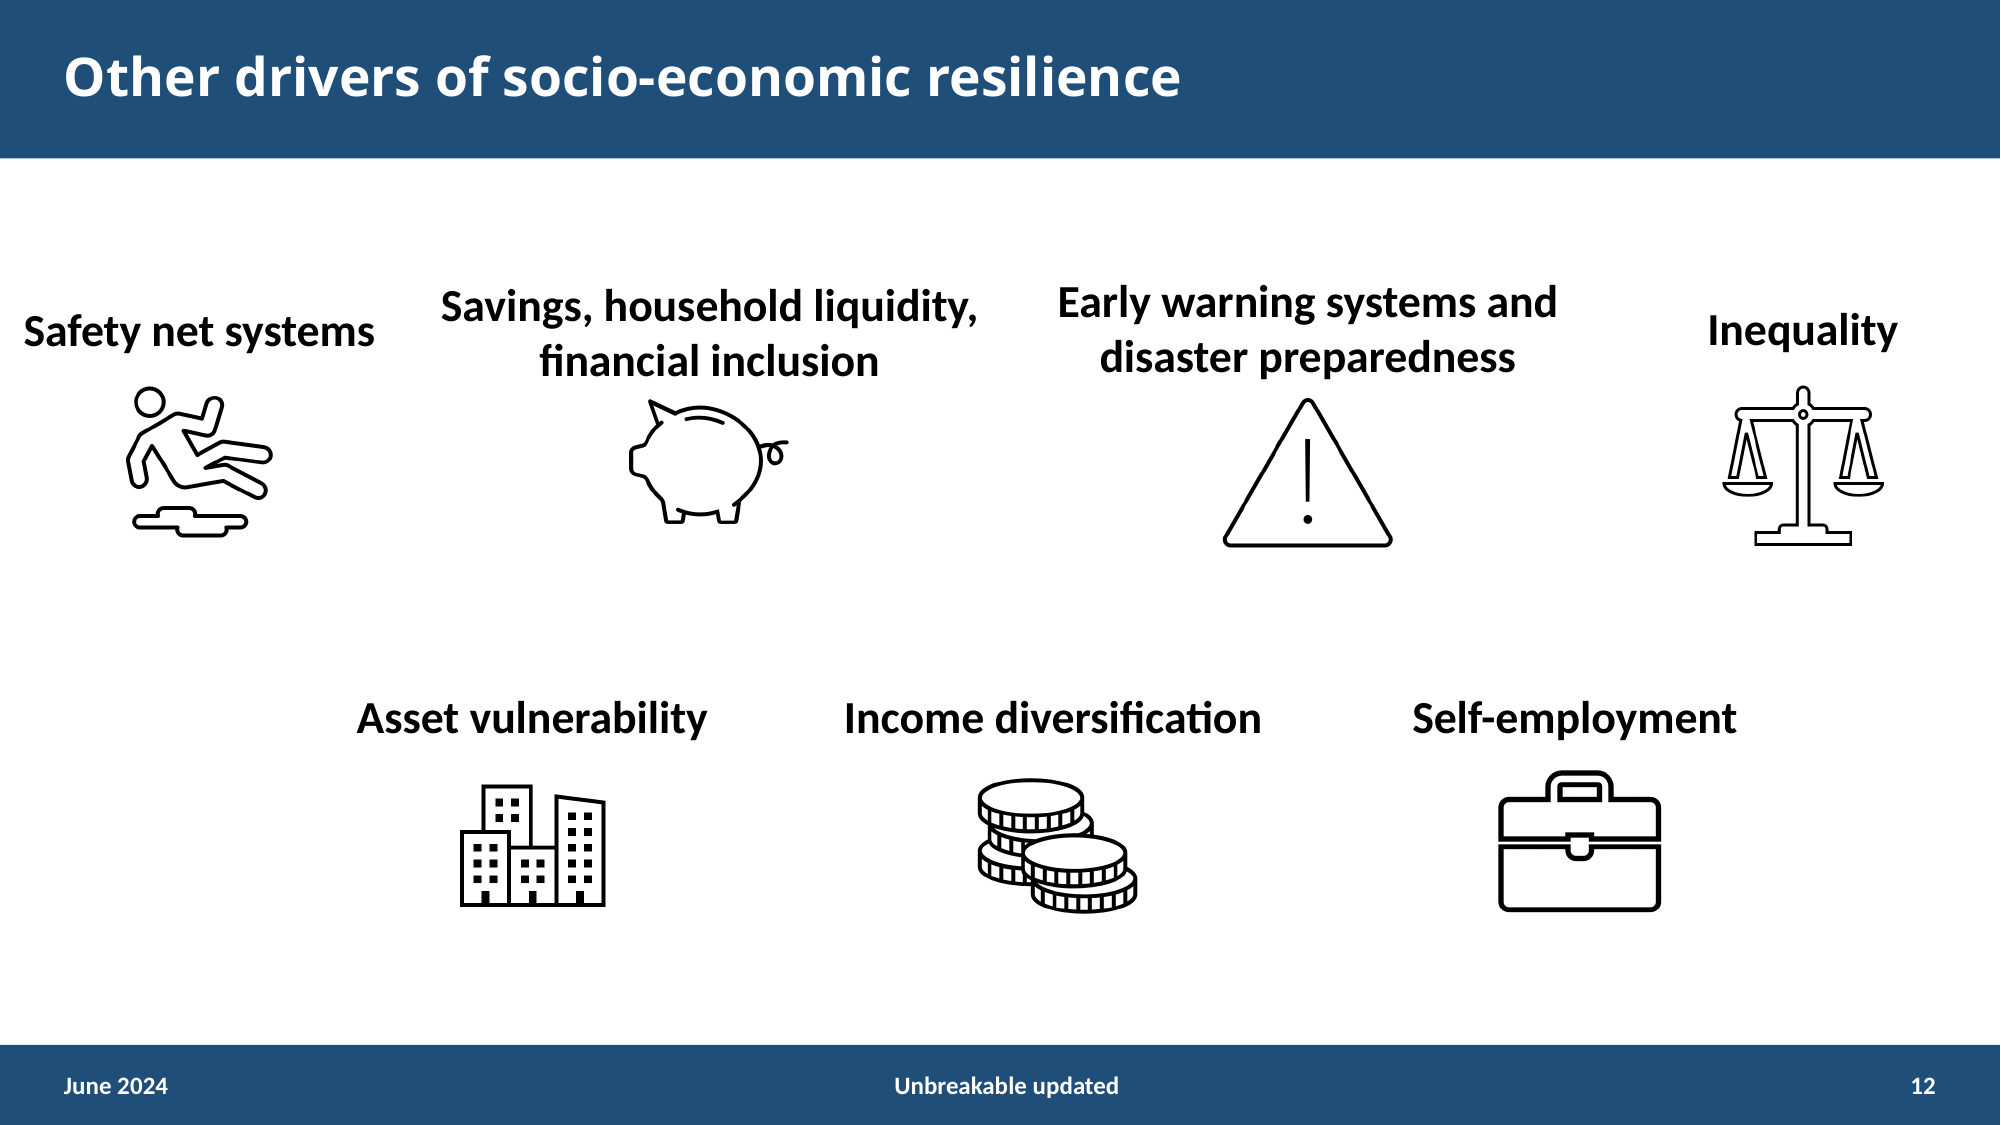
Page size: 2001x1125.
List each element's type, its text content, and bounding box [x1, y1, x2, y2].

picture [1481, 751, 1670, 940]
text_box Savings, household liquidity, financial inclusion [377, 267, 1042, 393]
picture [438, 751, 627, 940]
footer Unbreakable updated [543, 1054, 1471, 1115]
title Other drivers of socio-economic resilience [49, 42, 1962, 116]
text_box Safety net systems [8, 293, 377, 364]
picture [615, 366, 804, 555]
text_box Self-employment [1397, 680, 1753, 751]
picture [105, 366, 294, 555]
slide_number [49, 1054, 499, 1115]
picture [1708, 371, 1898, 560]
text_box Asset vulnerability [244, 680, 820, 751]
text_box Income diversification [829, 680, 1278, 751]
text_box Inequality [1692, 292, 1914, 363]
text_box Early warning systems and disaster preparedness [1030, 264, 1585, 390]
picture [959, 751, 1148, 940]
picture [1213, 378, 1403, 568]
slide_number 12 [1501, 1054, 1951, 1115]
